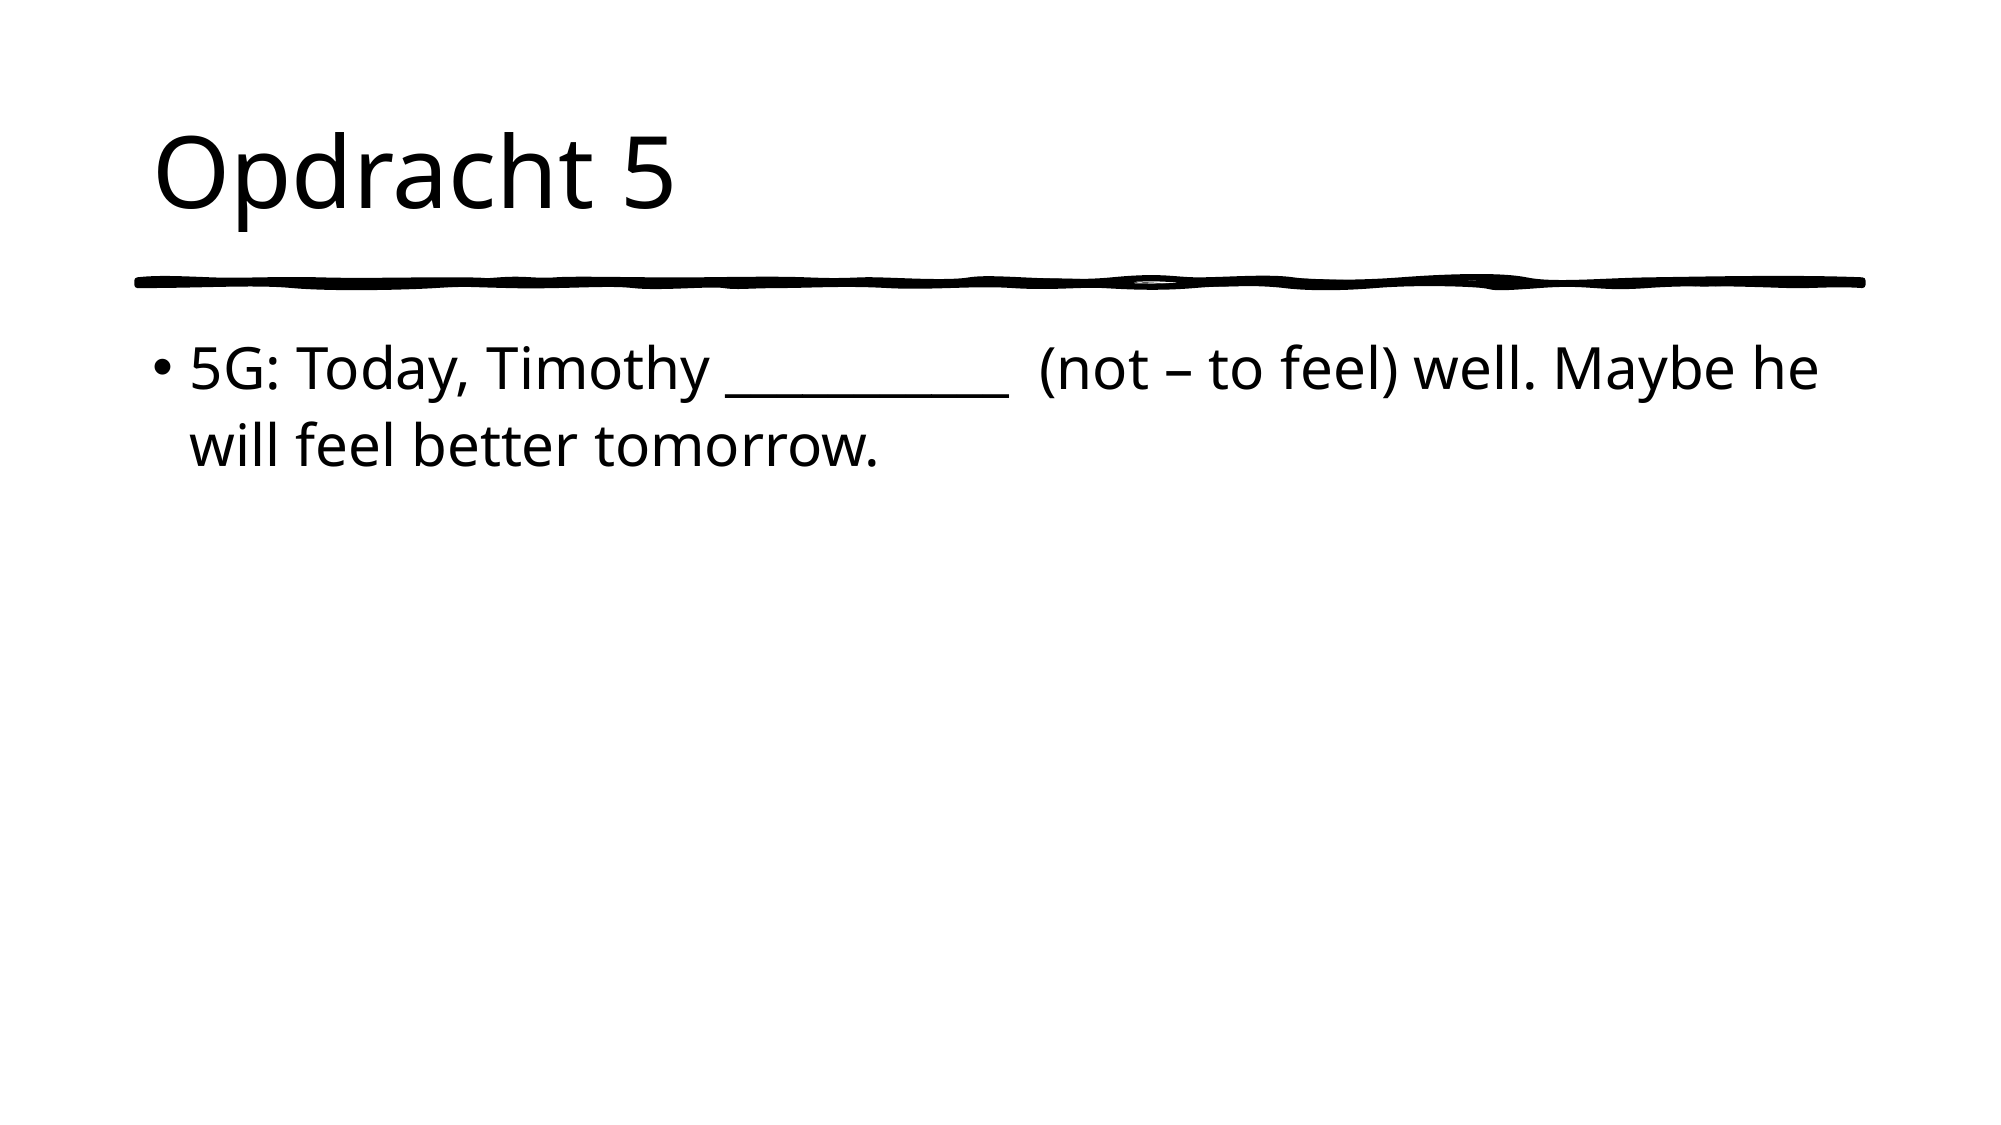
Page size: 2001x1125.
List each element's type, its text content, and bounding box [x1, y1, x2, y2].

list 5G: Today, Timothy ___________ (not – to feel) well. Maybe he will feel better tomorrow. [137, 316, 1863, 1014]
title Opdracht 5 [137, 59, 1863, 278]
